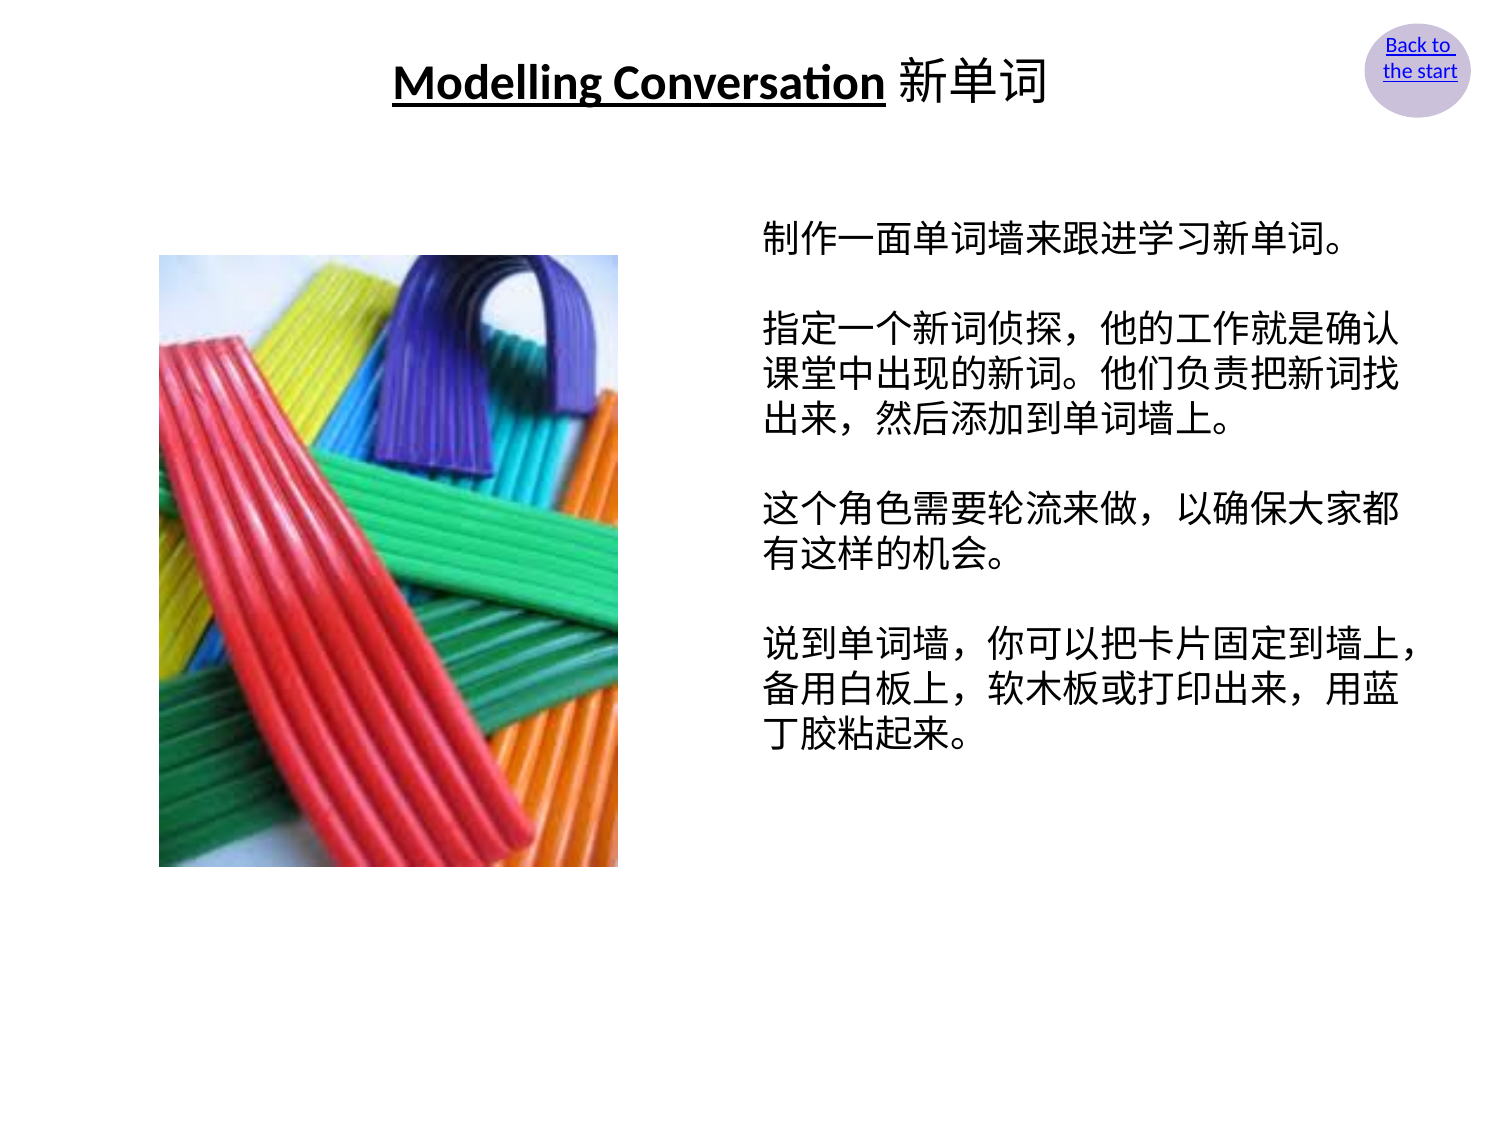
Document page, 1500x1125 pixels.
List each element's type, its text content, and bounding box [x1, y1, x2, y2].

text_box Back to the start [1359, 23, 1483, 91]
text_box Modelling Conversation新单词 [218, 42, 1223, 118]
text_box [1367, 91, 1468, 120]
text_box 制作一面单词墙来跟进学习新单词。 指定一个新词侦探，他的工作就是确认课堂中出现的新词。他们负责把新词找出来，然后添加到单词墙上。 这个角色需要轮流来做，以确保大家都有这样的机会。 说到单词墙，你可以把卡片固定到墙上，备用白板上，软木板或打印出来，用蓝丁胶粘起来。 [747, 208, 1433, 763]
picture [159, 255, 618, 867]
